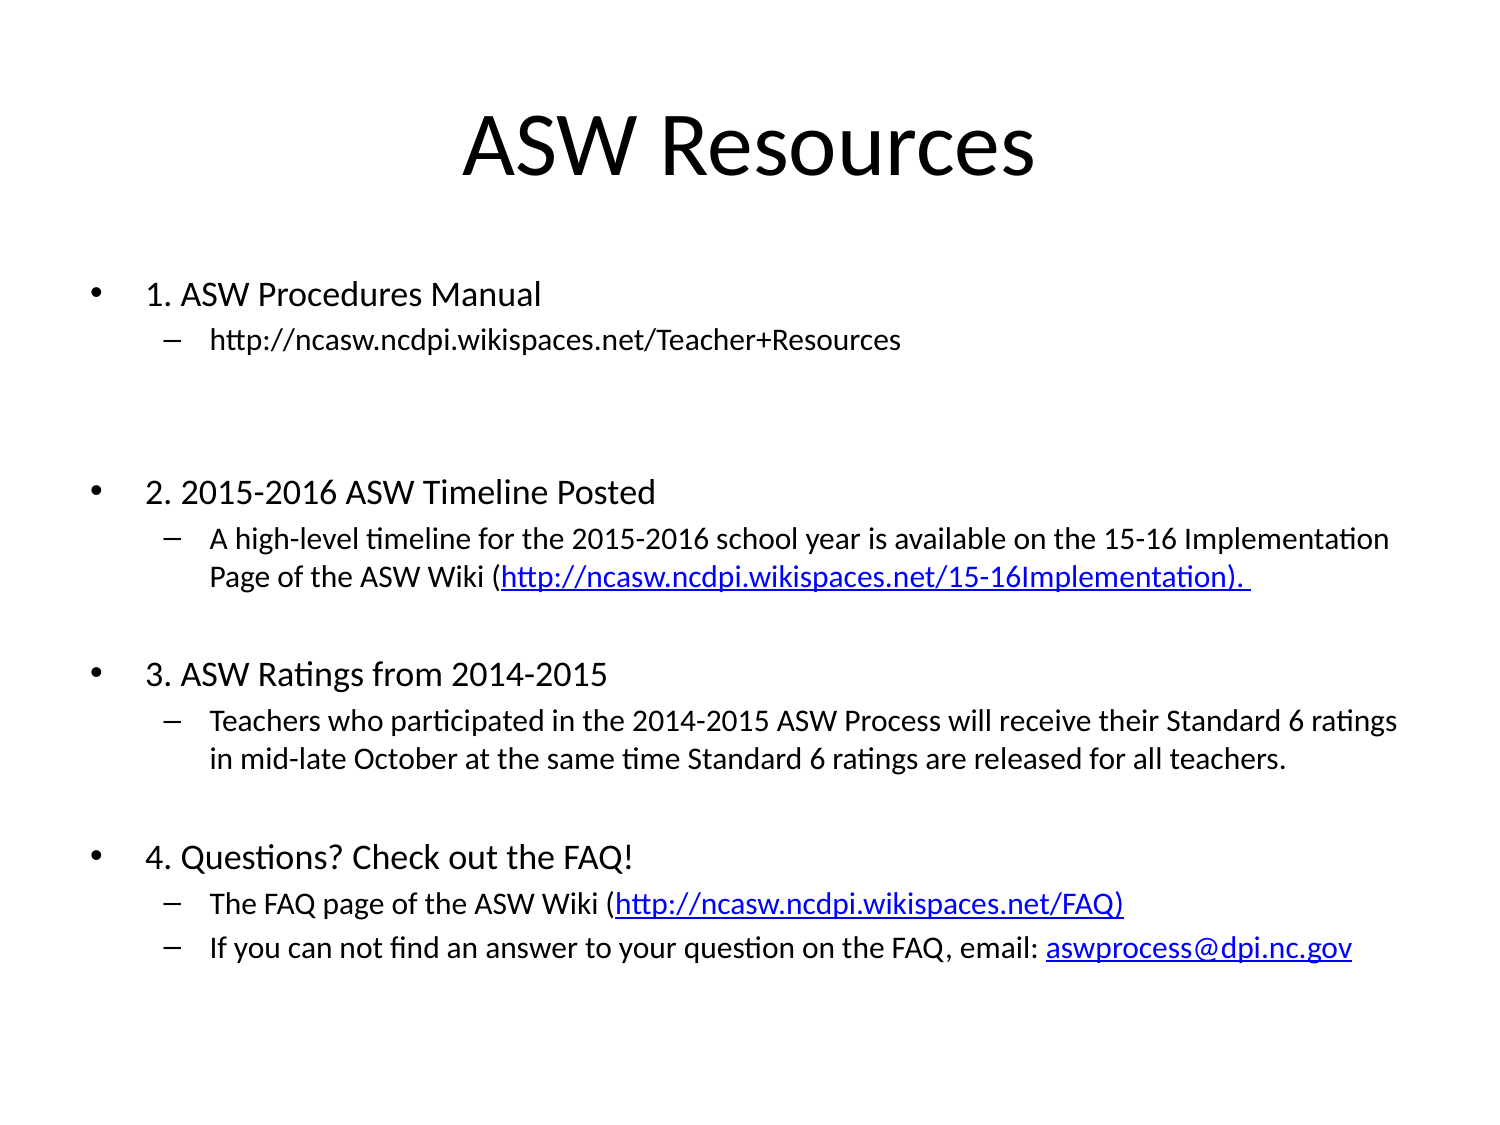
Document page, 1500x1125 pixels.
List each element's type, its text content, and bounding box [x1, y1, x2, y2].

list 1. ASW Procedures Manual http://ncasw.ncdpi.wikispaces.net/Teacher+Resources 2. 2015-2016 ASW Timeline Posted A high-level timeline for the 2015-2016 school year is available on the 15-16 Implementation Page of the ASW Wiki (http://ncasw.ncdpi.wikispaces.net/15-16Implementation). 3. ASW Ratings from 2014-2015 Teachers who participated in the 2014-2015 ASW Process will receive their Standard 6 ratings in mid-late October at the same time Standard 6 ratings are released for all teachers. 4. Questions? Check out the FAQ! The FAQ page of the ASW Wiki (http://ncasw.ncdpi.wikispaces.net/FAQ) If you can not find an answer to your question on the FAQ, email: aswprocess@dpi.nc.gov [75, 262, 1425, 1005]
title ASW Resources [75, 45, 1425, 233]
